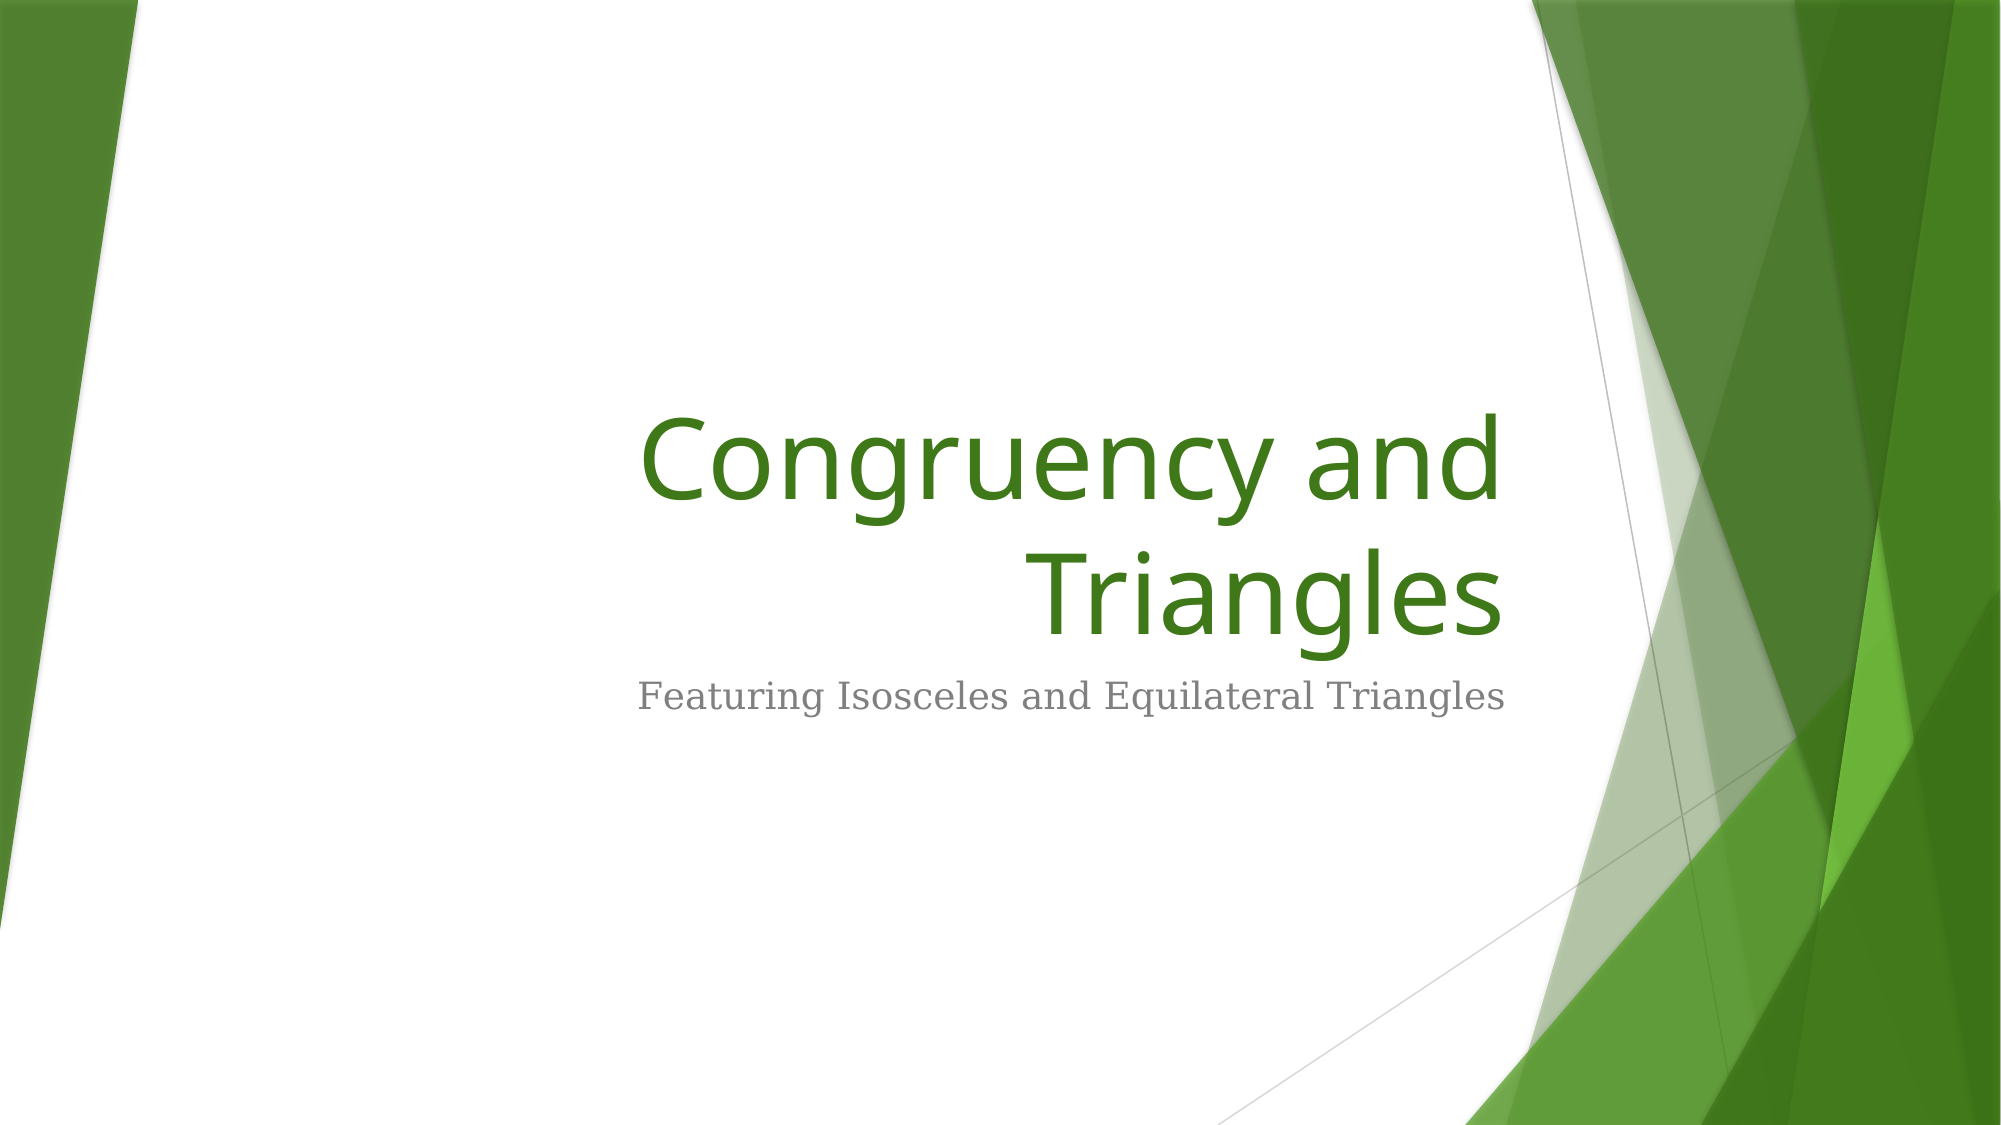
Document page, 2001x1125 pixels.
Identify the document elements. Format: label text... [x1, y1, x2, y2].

subtitle Featuring Isosceles and Equilateral Triangles [247, 664, 1522, 845]
title Congruency and Triangles [247, 394, 1522, 664]
